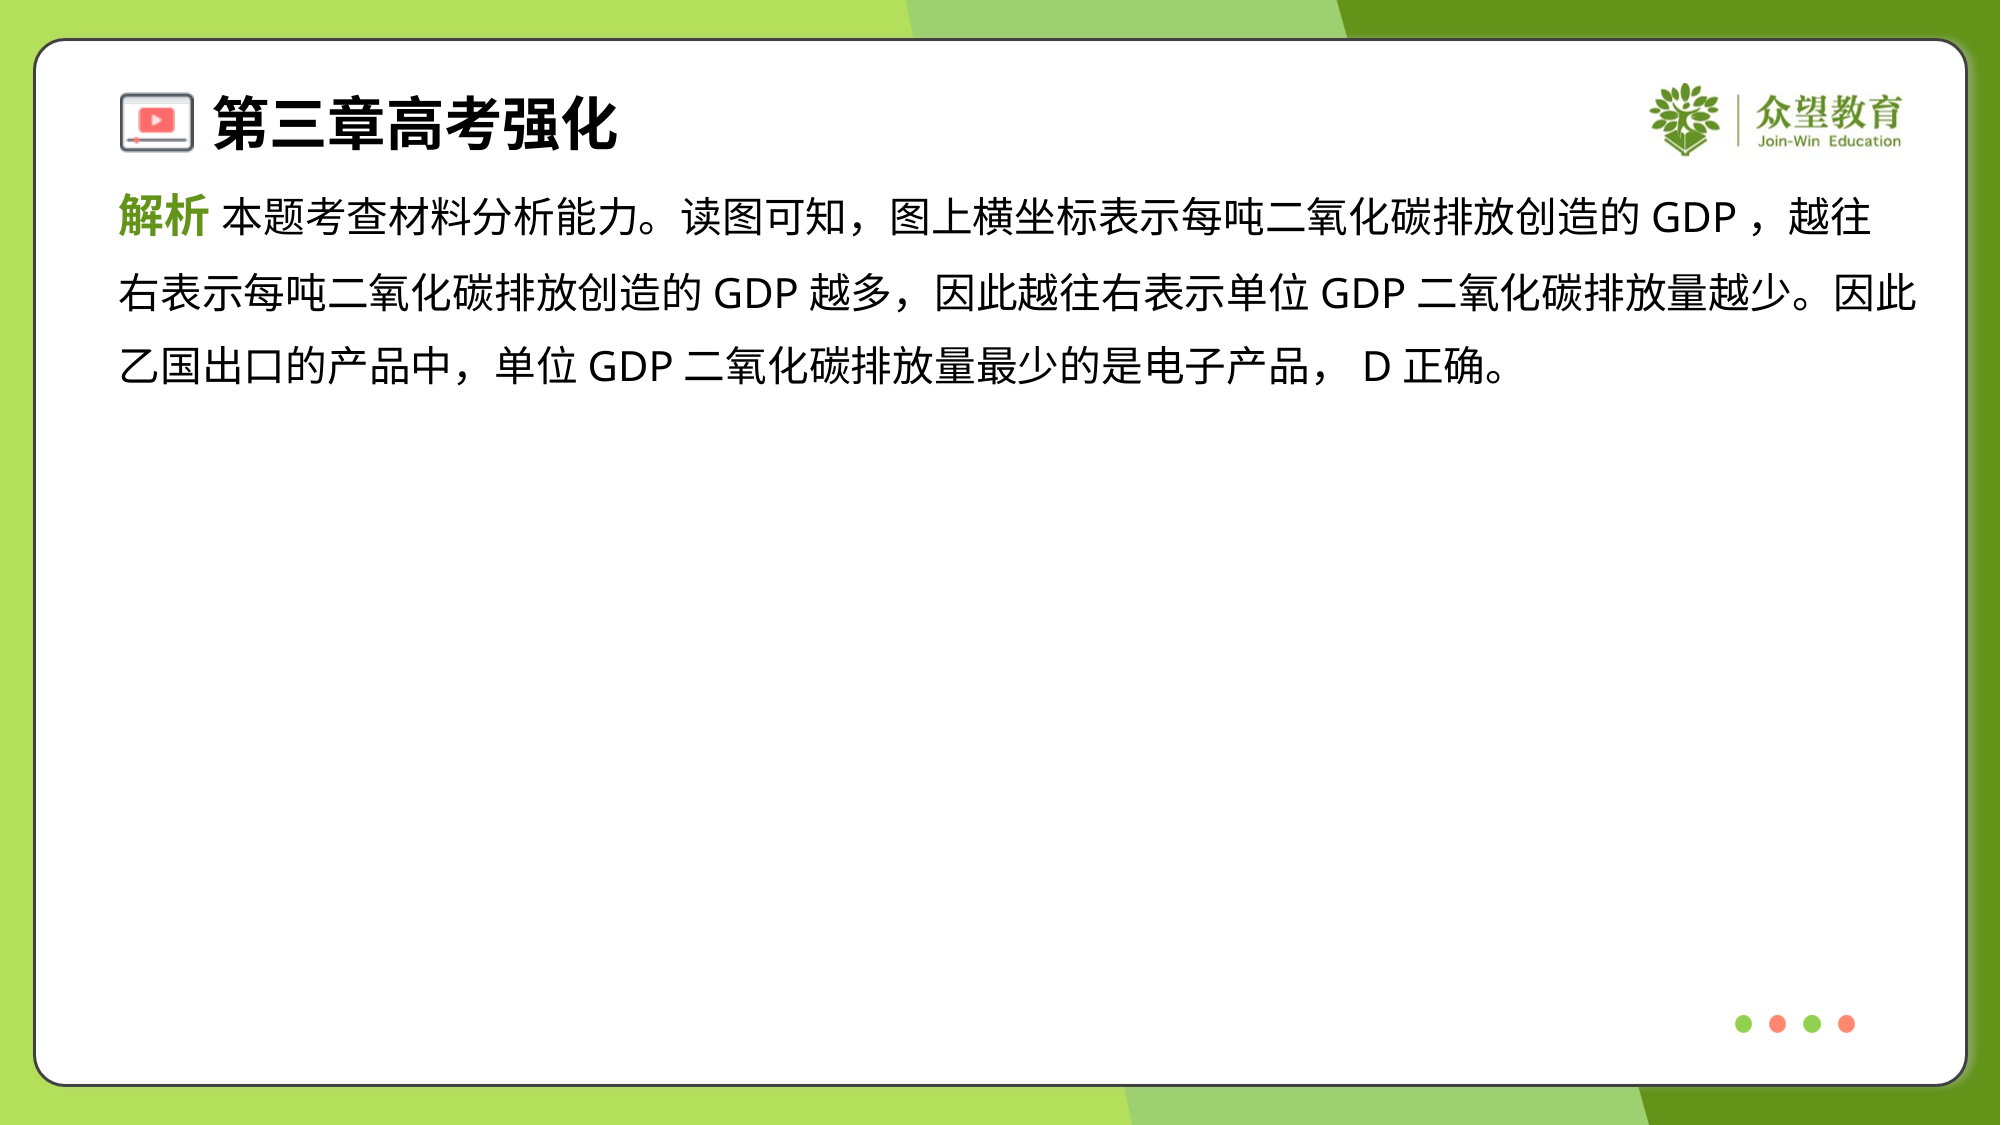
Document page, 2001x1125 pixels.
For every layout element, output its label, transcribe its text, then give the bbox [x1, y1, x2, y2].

picture [0, 0, 2000, 1125]
text_box 解析 本题考查材料分析能力。读图可知，图上横坐标表示每吨二氧化碳排放创造的GDP，越往 右表示每吨二氧化碳排放创造的GDP越多，因此越往右表示单位GDP二氧化碳排放量越少。因此 乙国出口的产品中，单位GDP二氧化碳排放量最少的是电子产品，D正确。 [118, 164, 1883, 383]
